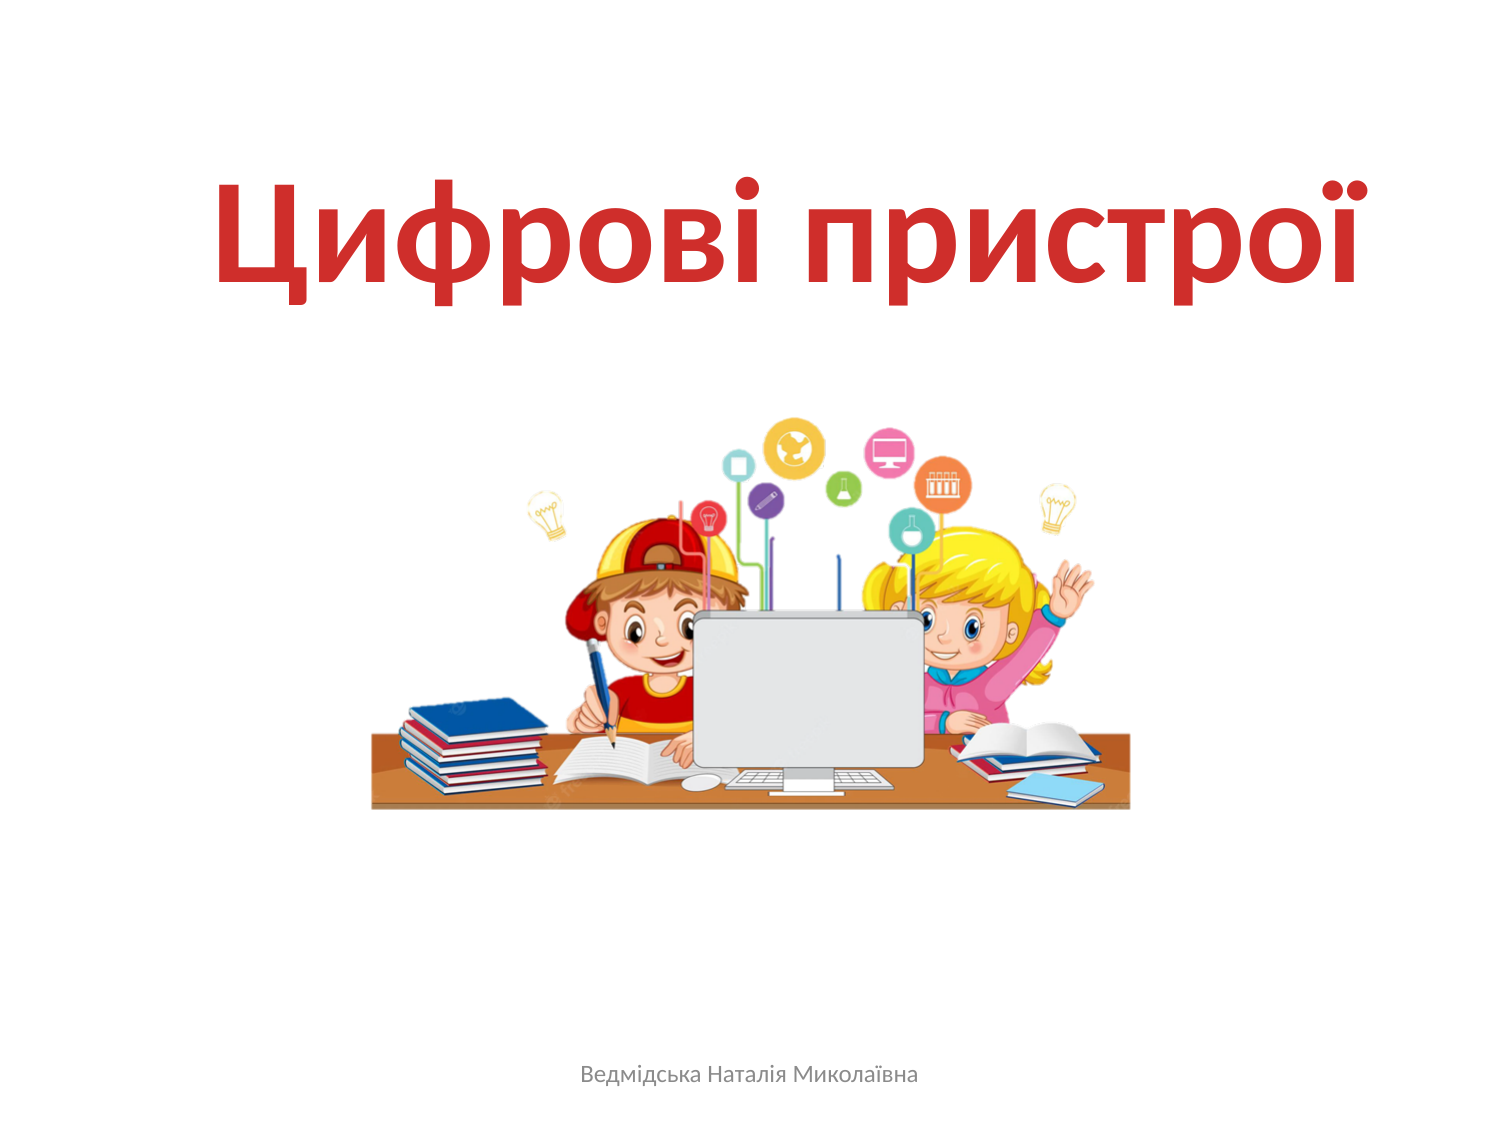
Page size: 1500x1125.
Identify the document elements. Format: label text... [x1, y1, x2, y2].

text_box Цифрові пристрої [196, 125, 1380, 321]
picture [359, 408, 1144, 811]
footer Ведмідська Наталія Миколаївна [512, 1042, 988, 1103]
